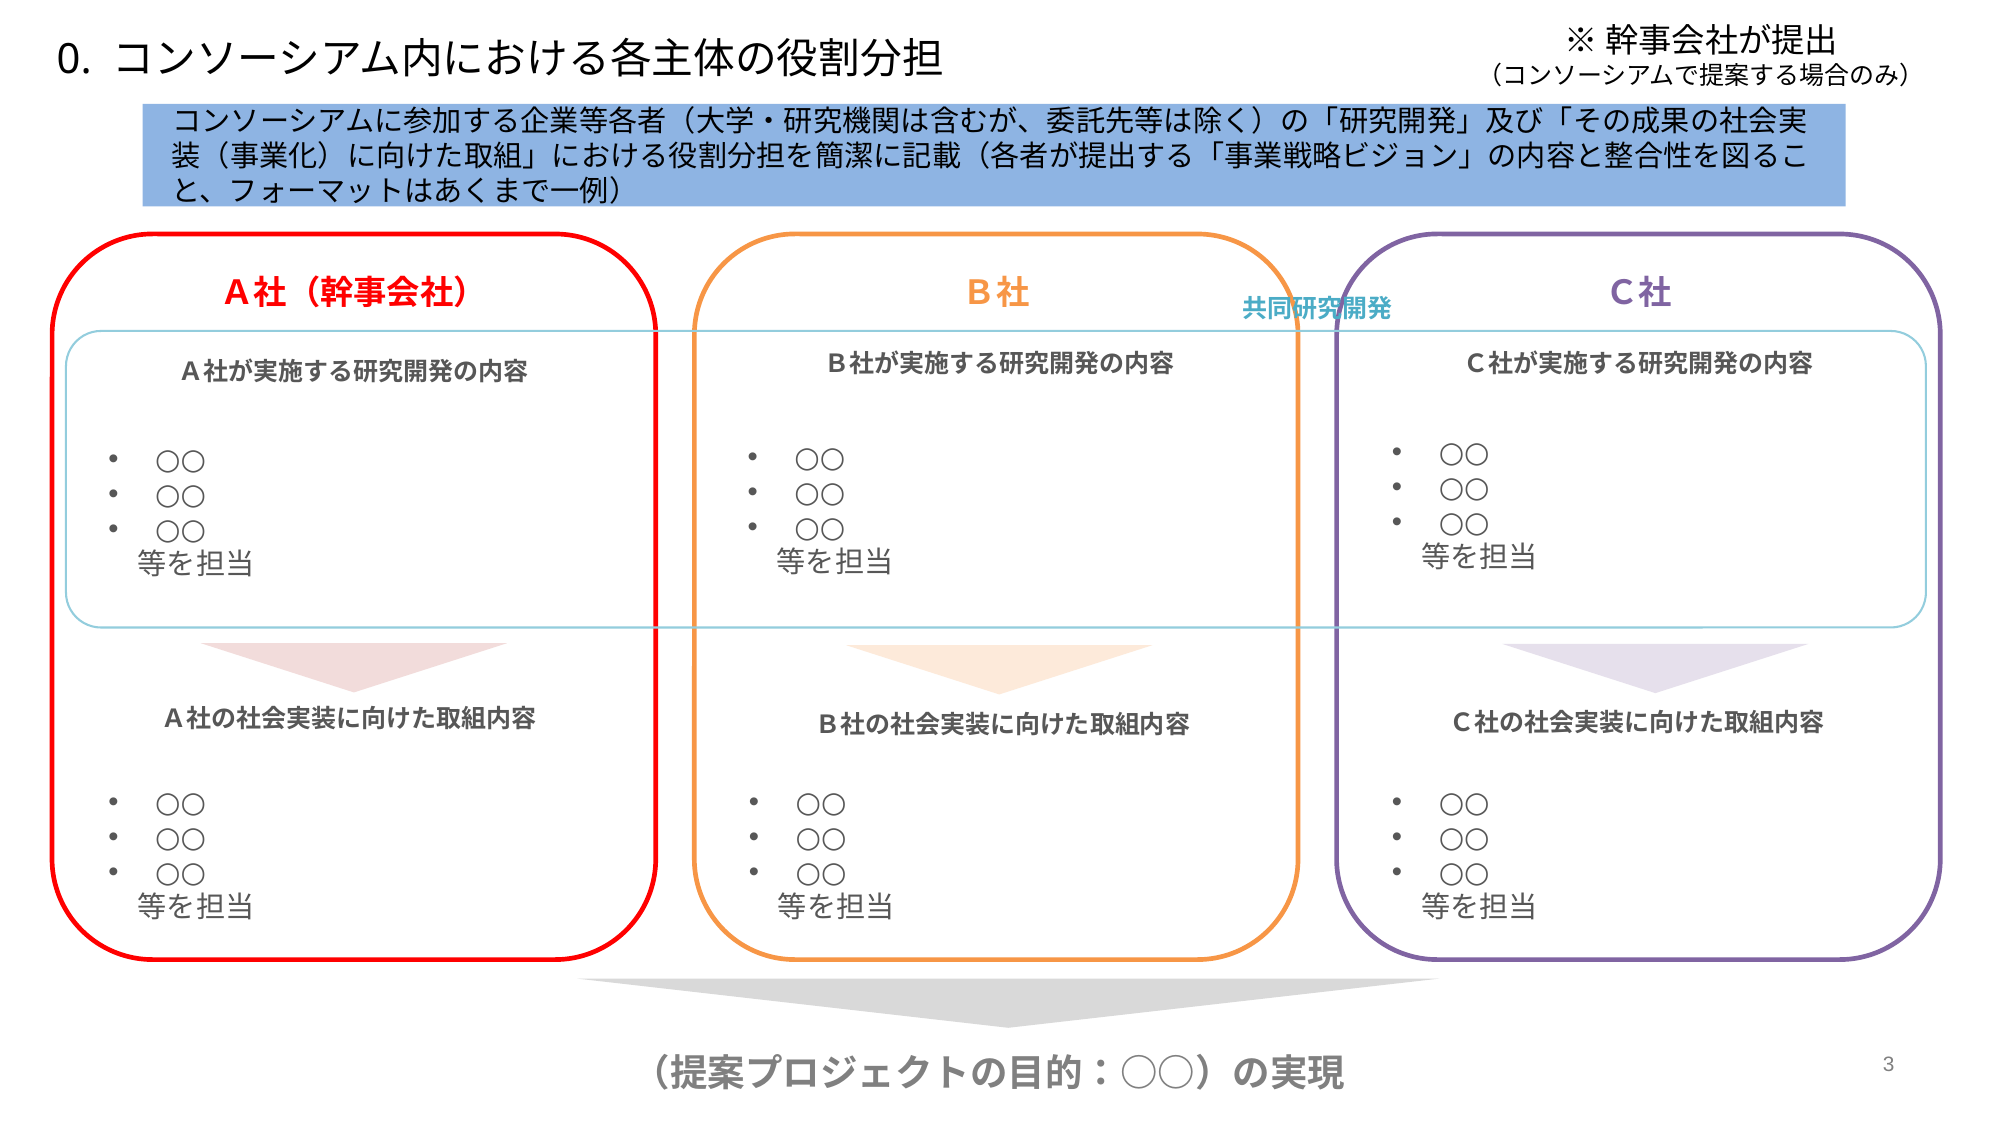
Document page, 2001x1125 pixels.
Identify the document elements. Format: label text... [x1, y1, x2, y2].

text_box [200, 642, 508, 694]
text_box Ａ社が実施する研究開発の内容 [124, 338, 583, 403]
text_box Ａ社（幹事会社） [51, 233, 657, 941]
text_box Ｂ社が実施する研究開発の内容 [770, 330, 1229, 395]
text_box ○○ ○○ ○○ 等を担当 [92, 403, 617, 617]
text_box Ａ社の社会実装に向けた取組内容 [120, 685, 579, 750]
text_box ○○ ○○ ○○ 等を担当 [733, 746, 1258, 960]
text_box コンソーシアムに参加する企業等各者（大学・研究機関は含むが、委託先等は除く）の「研究開発」及び「その成果の社会実装（事業化）に向けた取組」における役割分担を簡潔に記載（各者が提出する「事業戦略ビジョン」の内容と整合性を図ること、フォーマットはあくまで一例） [142, 103, 1846, 207]
text_box [1501, 643, 1810, 689]
text_box ○○ ○○ ○○ 等を担当 [1376, 397, 1901, 611]
text_box Ｂ社 [693, 629, 1299, 941]
text_box ○○ ○○ ○○ 等を担当 [732, 401, 1257, 615]
text_box Ｃ社の社会実装に向けた取組内容 [1408, 689, 1867, 754]
text_box Ｂ社 [693, 233, 1279, 330]
text_box 共同研究開発 [1191, 274, 1444, 339]
text_box [65, 330, 1927, 629]
text_box 0. コンソーシアム内における各主体の役割分担 [56, 37, 1418, 83]
text_box Ｂ社の社会実装に向けた取組内容 [773, 691, 1232, 756]
text_box ○○ ○○ ○○ 等を担当 [1376, 746, 1901, 960]
text_box Ｃ社が実施する研究開発の内容 [1409, 330, 1868, 395]
text_box （提案プロジェクトの目的：○○）の実現 [400, 1035, 1579, 1108]
text_box ※幹事会社が提出 （コンソーシアムで提案する場合のみ） [1418, 2, 1984, 107]
text_box ○○ ○○ ○○ 等を担当 [92, 746, 617, 960]
text_box Ｃ社 [1335, 233, 1942, 940]
text_box [845, 644, 1154, 691]
text_box [576, 977, 1441, 1029]
